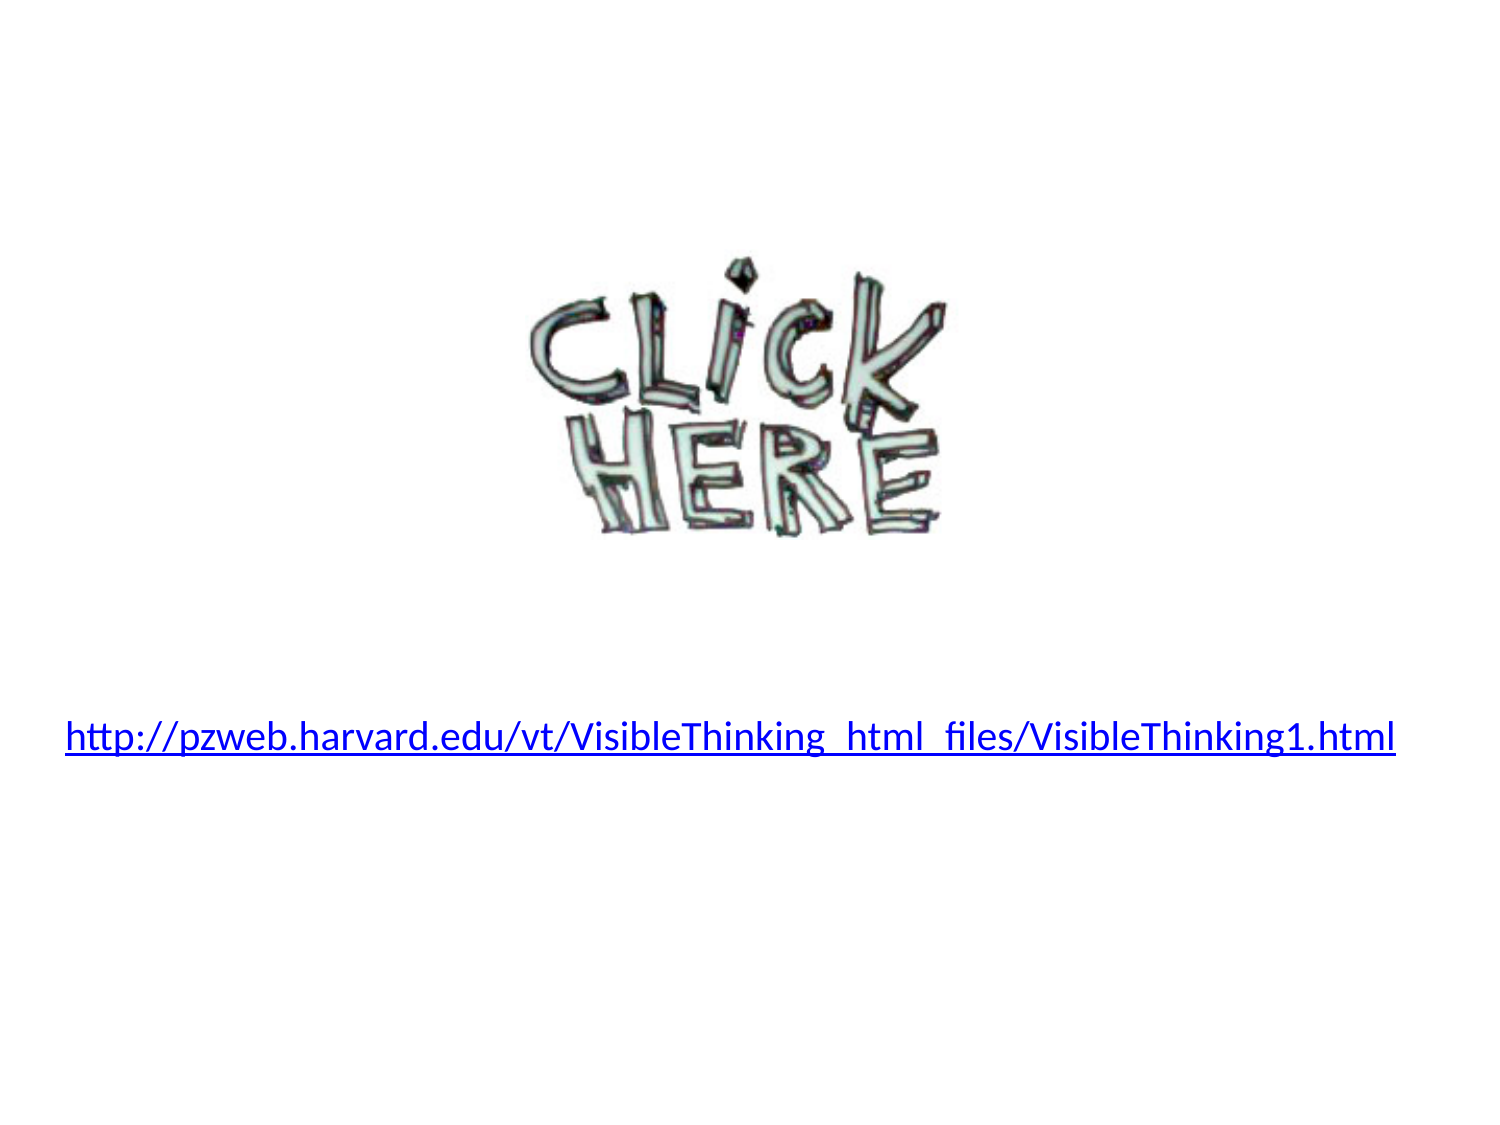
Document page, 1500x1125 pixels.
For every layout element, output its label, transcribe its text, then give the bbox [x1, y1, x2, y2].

list http://pzweb.harvard.edu/vt/VisibleThinking_html_files/VisibleThinking1.html [50, 612, 1450, 875]
picture [524, 249, 969, 540]
